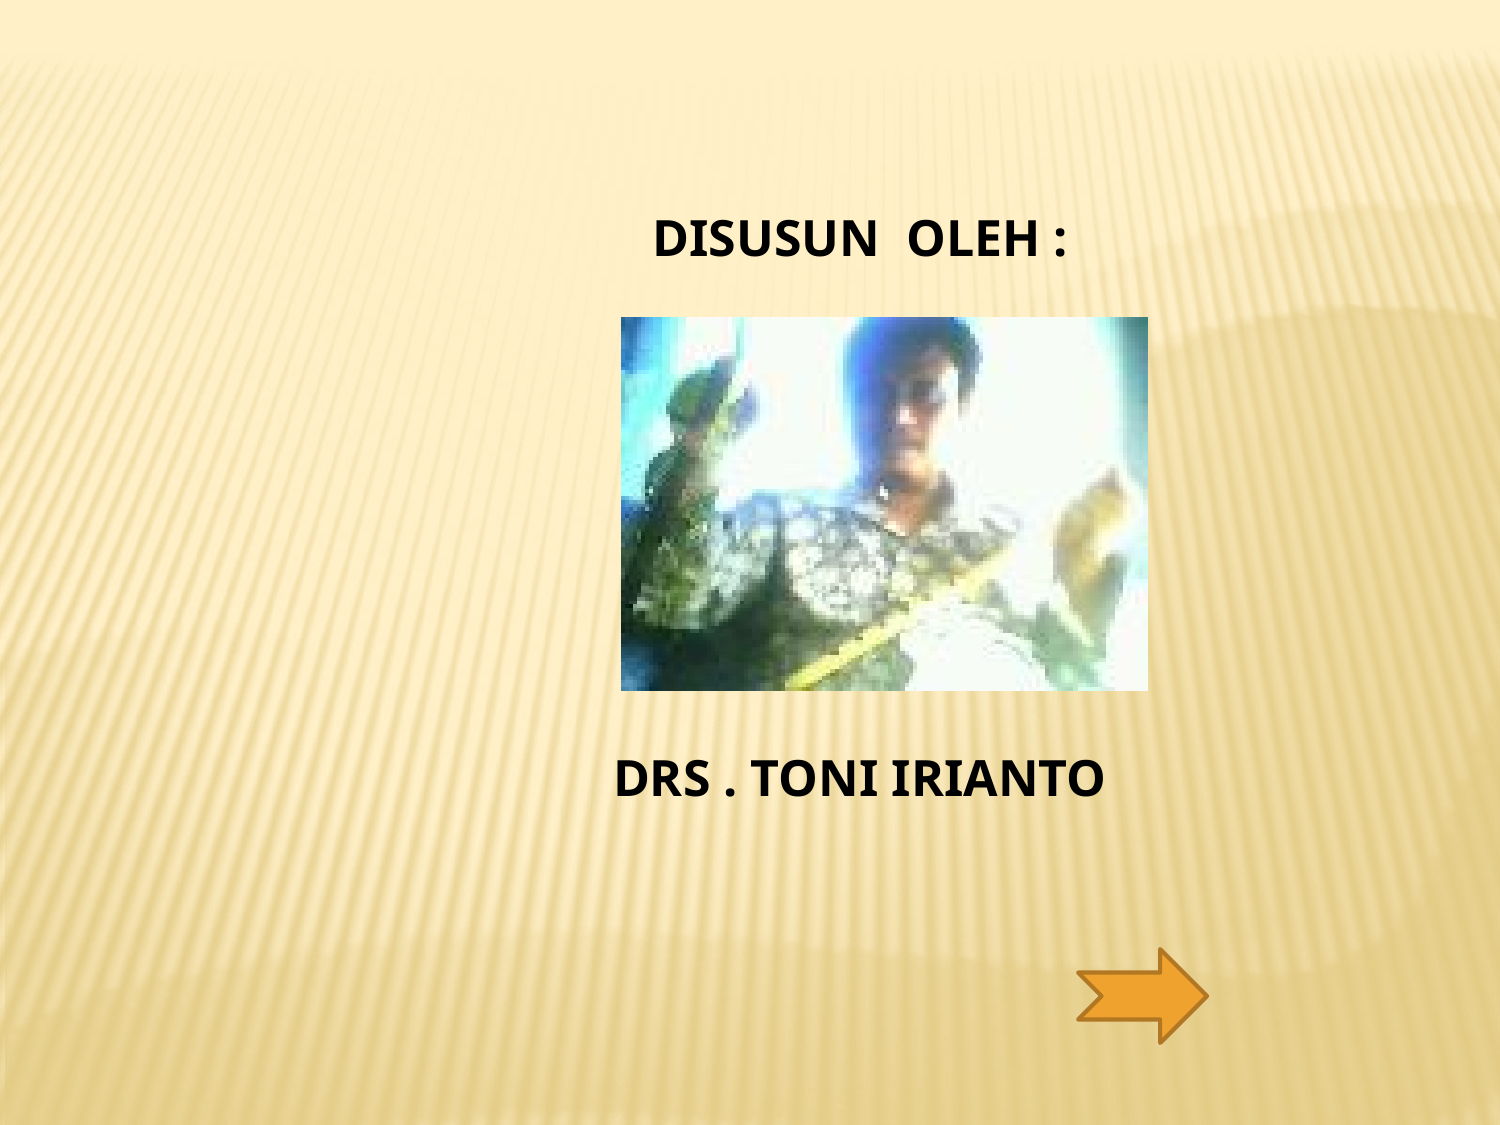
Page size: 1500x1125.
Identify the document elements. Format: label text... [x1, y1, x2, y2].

text_box DISUSUN OLEH : DRS . TONI IRIANTO [351, 199, 1219, 814]
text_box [620, 316, 1149, 692]
text_box [1076, 947, 1210, 1045]
